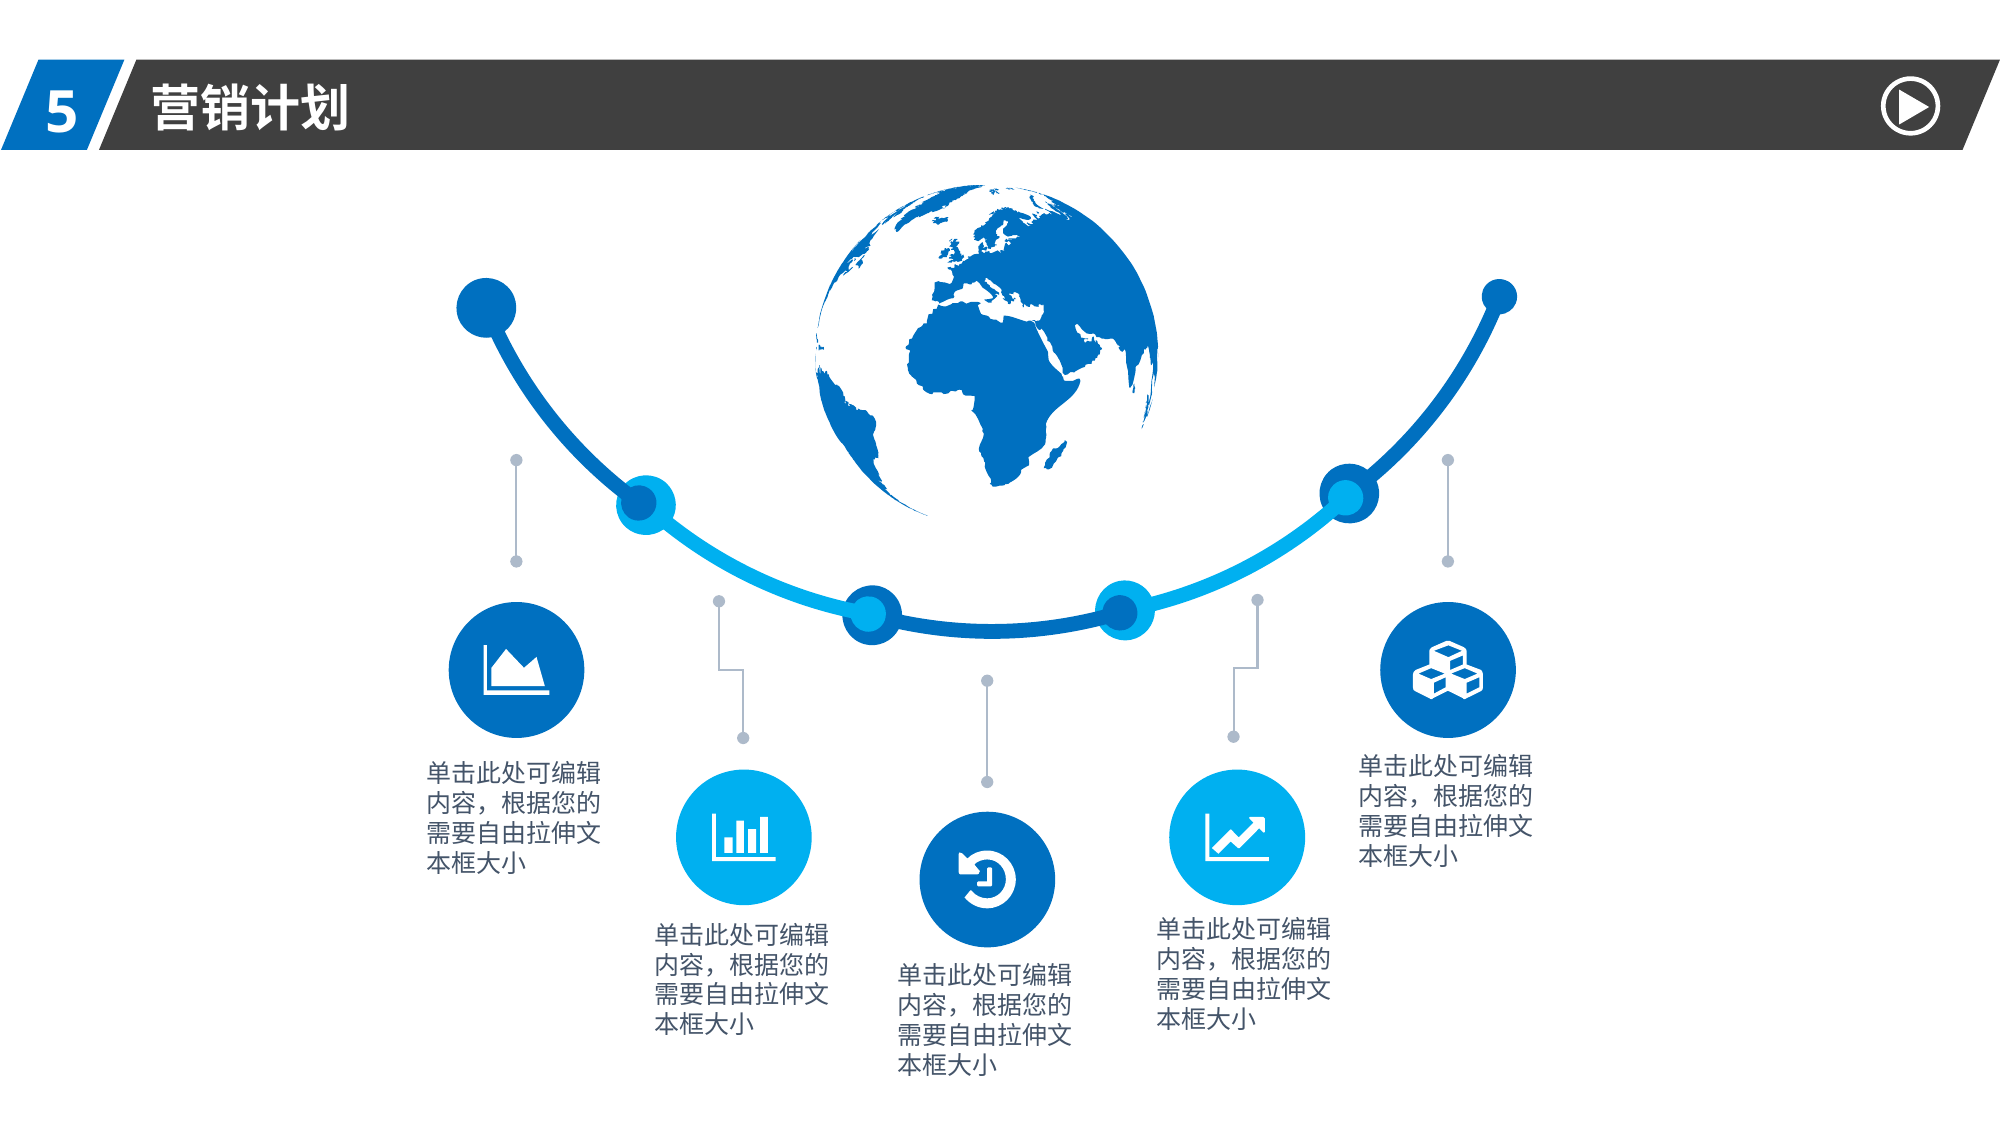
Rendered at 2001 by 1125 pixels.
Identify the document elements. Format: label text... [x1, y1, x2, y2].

text_box [905, 187, 1159, 487]
text_box 单击此处可编辑内容，根据您的需要自由拉伸文本框大小 [426, 757, 605, 878]
text_box 单击此处可编辑内容，根据您的需要自由拉伸文本框大小 [654, 919, 833, 1040]
text_box [815, 353, 928, 516]
text_box [842, 585, 1138, 646]
text_box [1169, 769, 1306, 906]
text_box 营销计划 [135, 69, 366, 145]
text_box [818, 344, 825, 351]
text_box [1205, 813, 1269, 862]
text_box 单击此处可编辑内容，根据您的需要自由拉伸文本框大小 [897, 960, 1076, 1080]
text_box [35, 59, 125, 66]
text_box [958, 850, 1016, 909]
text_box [1176, 656, 1315, 681]
text_box 5 [30, 66, 135, 152]
text_box [1319, 279, 1518, 524]
text_box [456, 277, 657, 521]
text_box [448, 602, 585, 738]
text_box [817, 196, 925, 328]
text_box [1412, 640, 1483, 700]
text_box [1095, 480, 1364, 641]
text_box [1, 80, 30, 150]
text_box [483, 645, 550, 695]
text_box [676, 769, 812, 906]
text_box [1380, 602, 1516, 738]
text_box 单击此处可编辑内容，根据您的需要自由拉伸文本框大小 [1358, 750, 1538, 871]
text_box [919, 811, 1056, 948]
text_box [712, 813, 776, 862]
text_box 单击此处可编辑内容，根据您的需要自由拉伸文本框大小 [1156, 913, 1335, 1034]
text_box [1883, 78, 1939, 134]
text_box [894, 185, 986, 232]
text_box [616, 475, 886, 632]
text_box [133, 59, 2000, 150]
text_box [662, 657, 800, 682]
